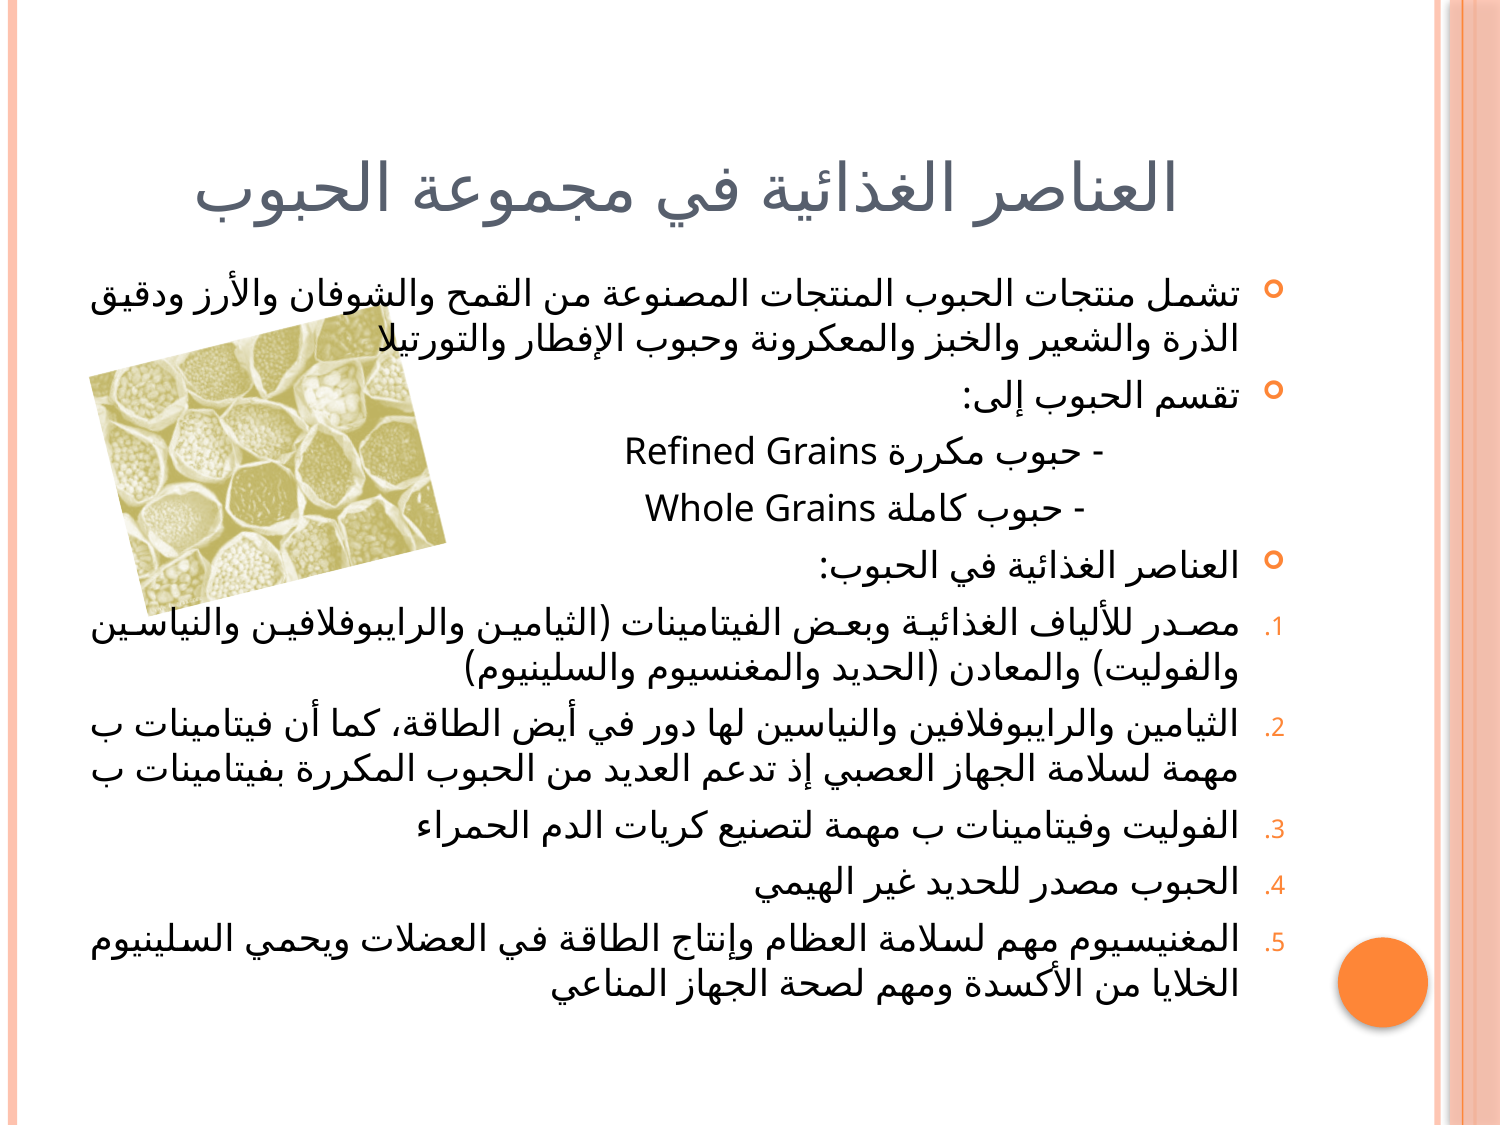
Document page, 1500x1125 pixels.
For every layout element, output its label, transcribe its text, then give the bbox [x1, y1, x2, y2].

picture [113, 335, 422, 584]
list تشمل منتجات الحبوب المنتجات المصنوعة من القمح والشوفان والأرز ودقيق الذرة والشعير والخبز والمعكرونة وحبوب الإفطار والتورتيلا تقسم الحبوب إلى: - حبوب مكررة Refined Grains - حبوب كاملة Whole Grains العناصر الغذائية في الحبوب: مصدر للألياف الغذائية وبعض الفيتامينات (الثيامين والرايبوفلافين والنياسين والفوليت) والمعادن (الحديد والمغنسيوم والسلينيوم) الثيامين والرايبوفلافين والنياسين لها دور في أيض الطاقة، كما أن فيتامينات ب مهمة لسلامة الجهاز العصبي إذ تدعم العديد من الحبوب المكررة بفيتامينات ب الفوليت وفيتامينات ب مهمة لتصنيع كريات الدم الحمراء الحبوب مصدر للحديد غير الهيمي المغنيسيوم مهم لسلامة العظام وإنتاج الطاقة في العضلات ويحمي السلينيوم الخلايا من الأكسدة ومهم لصحة الجهاز المناعي [75, 262, 1300, 1062]
title العناصر الغذائية في مجموعة الحبوب [75, 45, 1300, 233]
